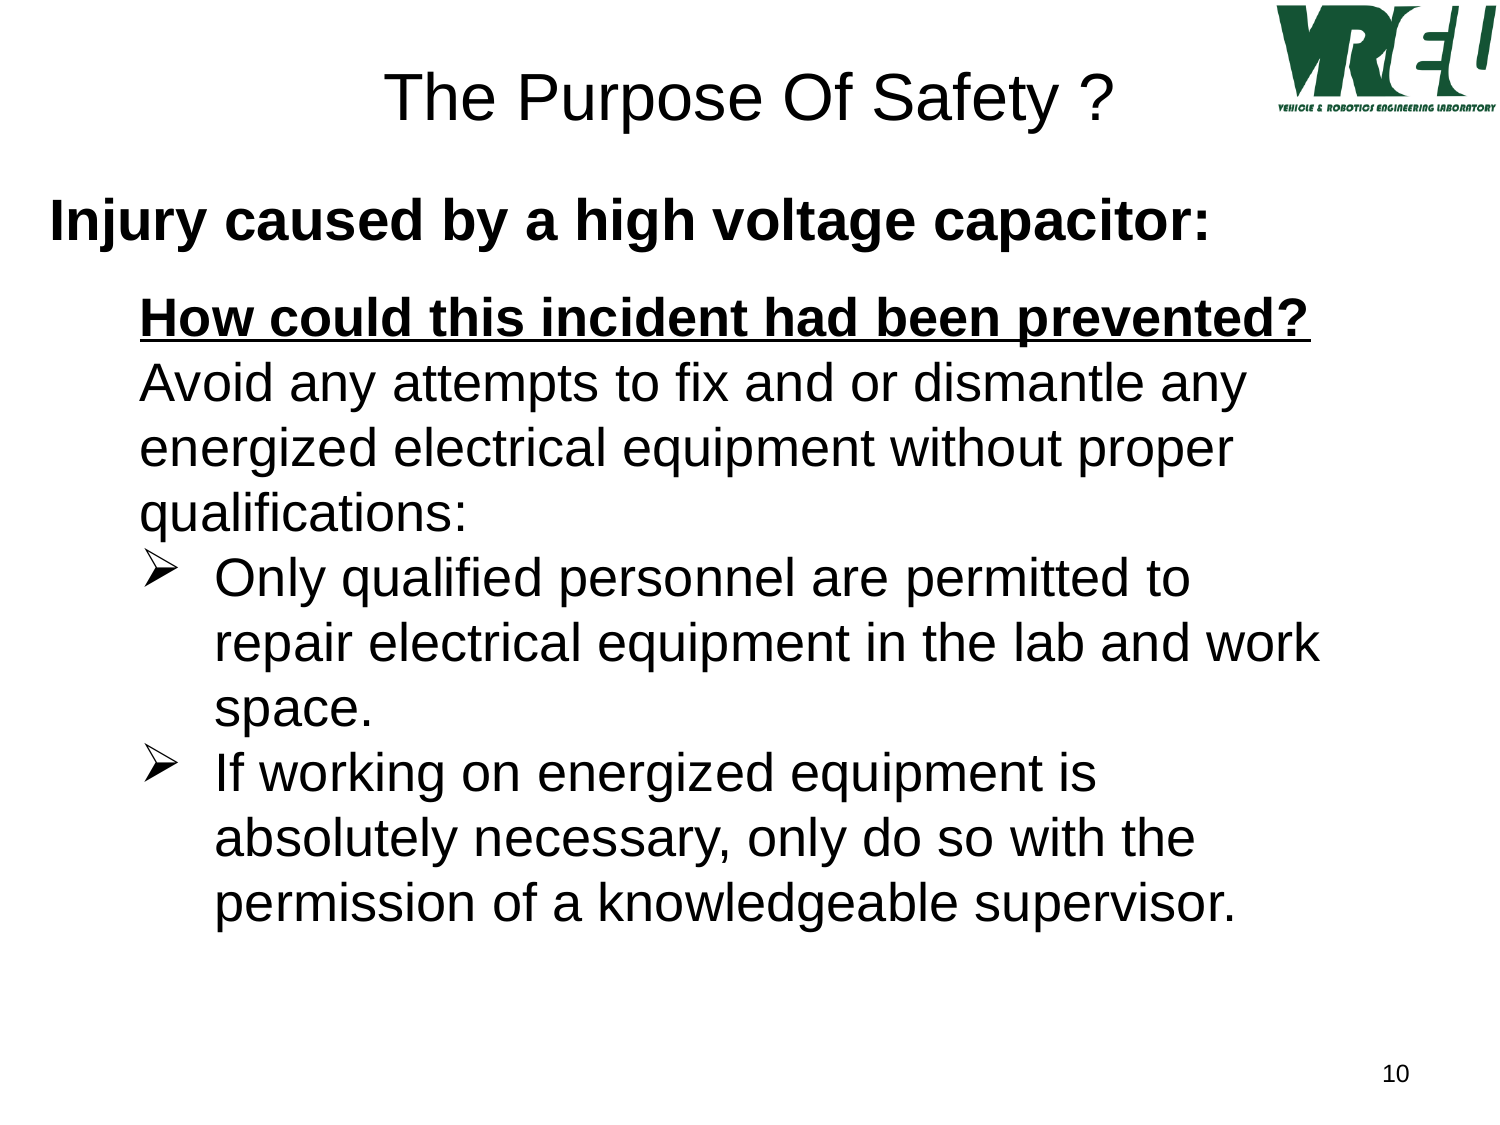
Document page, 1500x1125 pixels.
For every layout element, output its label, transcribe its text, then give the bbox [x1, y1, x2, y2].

slide_number 10 [1074, 1042, 1425, 1103]
picture [1271, 0, 1500, 45]
text_box Injury caused by a high voltage capacitor: [0, 174, 1363, 325]
text_box The Purpose Of Safety ? [0, 45, 1500, 171]
text_box How could this incident had been prevented? Avoid any attempts to fix and or dismantle any energized electrical equipment without proper qualifications: Only qualified personnel are permitted to repair electrical equipment in the lab and work space. If working on energized equipment is absolutely necessary, only do so with the permission of a knowledgeable supervisor. [125, 274, 1350, 940]
